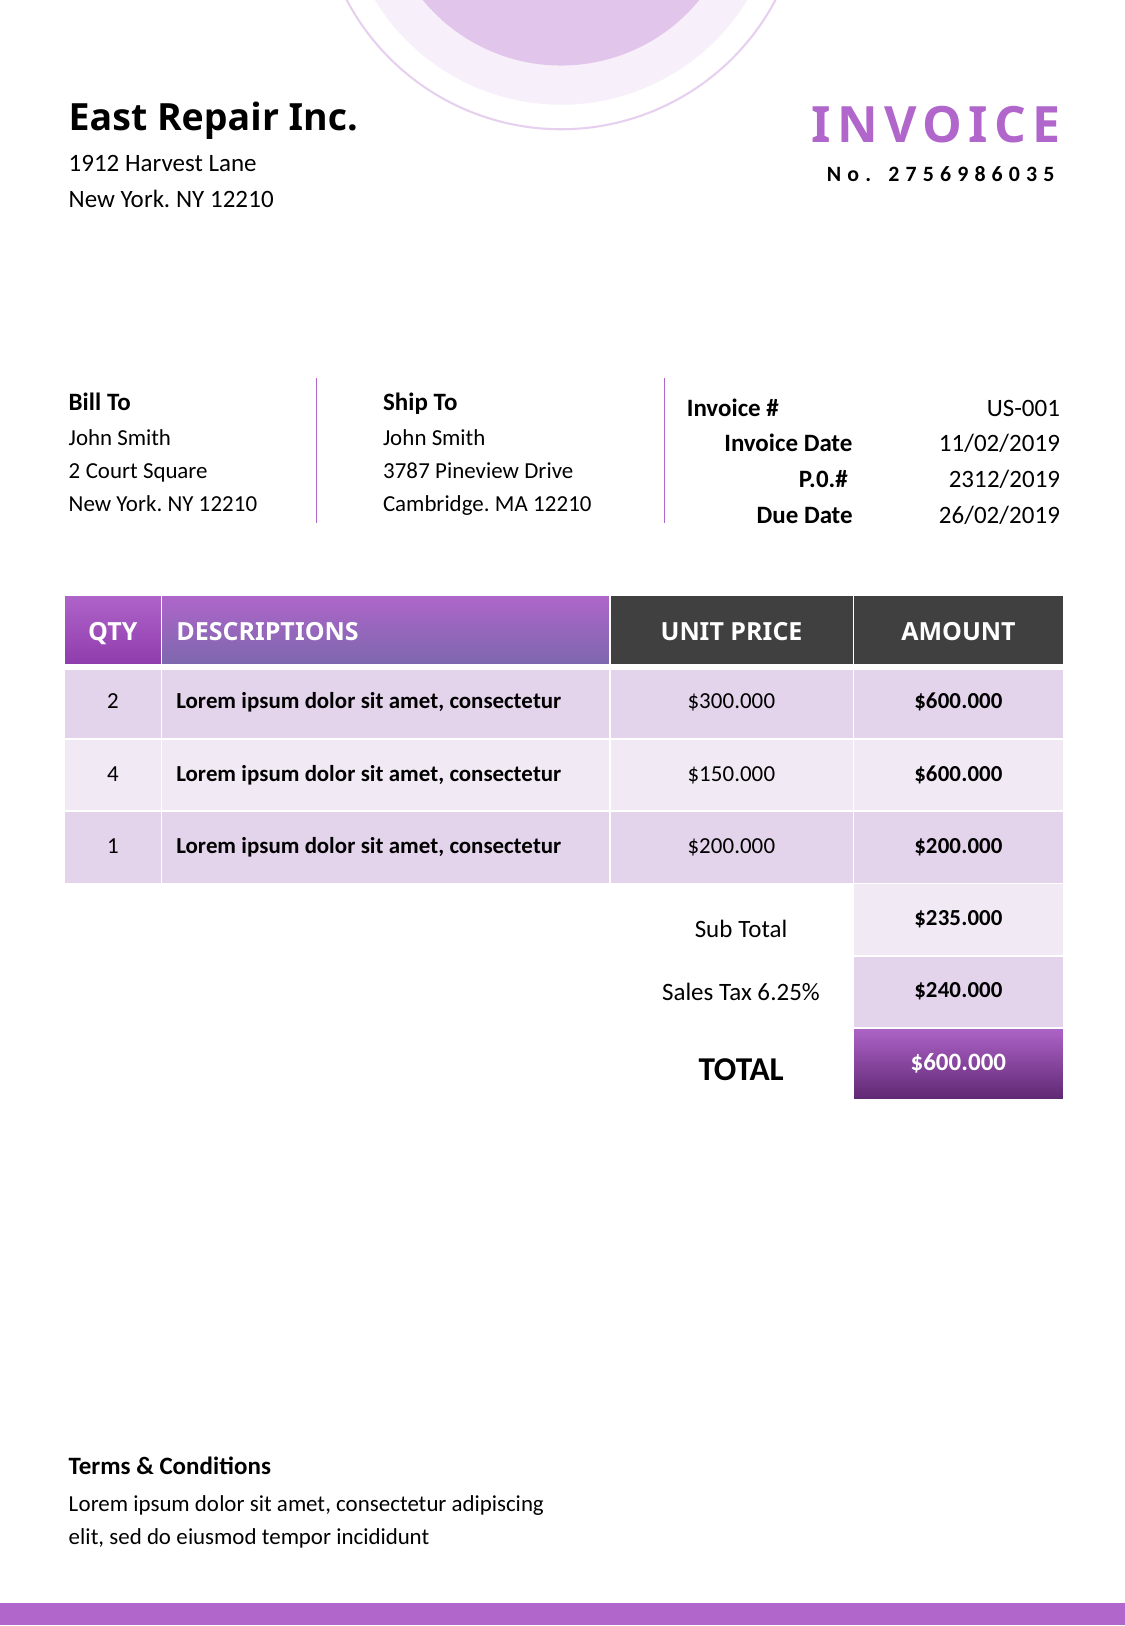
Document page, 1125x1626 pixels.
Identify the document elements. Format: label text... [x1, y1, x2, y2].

table_header AMOUNT [854, 596, 1063, 664]
table_cell $600.000 [854, 740, 1063, 810]
text_box 1912 Harvest Lane New York. NY 12210 [53, 133, 368, 221]
table_cell [65, 884, 853, 955]
text_box Sub Total [655, 905, 828, 950]
table_cell [65, 957, 853, 1099]
table_cell $150.000 [611, 740, 853, 810]
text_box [53, 377, 302, 523]
text_box INVOICE [727, 85, 1076, 161]
table_cell $240.000 [854, 957, 1063, 1027]
text_box Sales Tax 6.25% [625, 967, 857, 1013]
table_cell $200.000 [611, 812, 853, 883]
text_box No. 2756986035 [811, 151, 1070, 193]
table_cell Lorem ipsum dolor sit amet, consectetur [162, 740, 609, 810]
text_box Invoice # US-001 Invoice Date 11/02/2019 P.0.# 2312/2019 Due Date 26/02/2019 [666, 377, 1076, 537]
table_header DESCRIPTIONS [162, 596, 609, 664]
table_cell $600.000 [854, 670, 1063, 738]
text_box TOTAL [625, 1040, 857, 1095]
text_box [318, 0, 804, 130]
text_box Lorem ipsum dolor sit amet, consectetur adipiscing elit, sed do eiusmod tempor incididunt [53, 1475, 586, 1557]
table_cell $300.000 [611, 670, 853, 738]
table_cell 4 [65, 740, 161, 810]
table_cell $600.000 [854, 1029, 1063, 1099]
table_cell $235.000 [854, 884, 1063, 955]
table_cell 2 [65, 670, 161, 738]
table_cell Lorem ipsum dolor sit amet, consectetur [162, 812, 609, 883]
text_box [0, 1602, 1125, 1625]
table_cell Lorem ipsum dolor sit amet, consectetur [162, 670, 609, 738]
text_box East Repair Inc. [53, 85, 402, 146]
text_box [368, 377, 616, 523]
table_cell $200.000 [854, 812, 1063, 883]
table_header QTY [65, 596, 161, 664]
table_cell 1 [65, 812, 161, 883]
text_box Terms & Conditions [53, 1442, 395, 1488]
table_header UNIT PRICE [611, 596, 853, 664]
